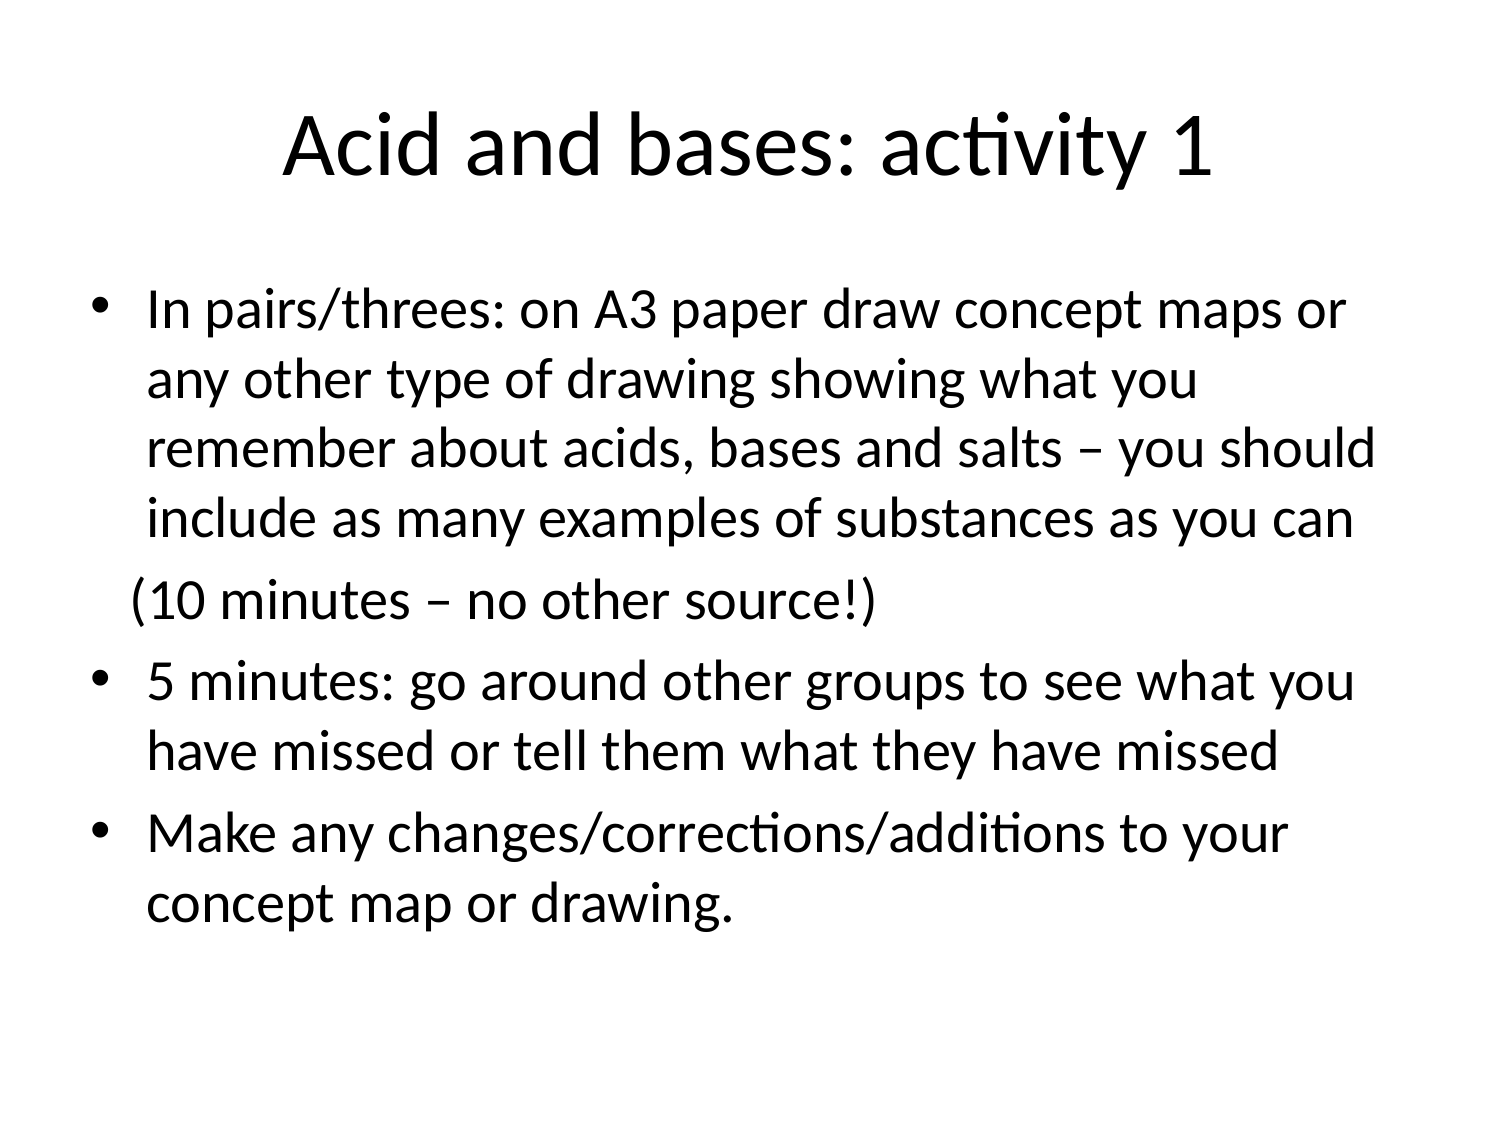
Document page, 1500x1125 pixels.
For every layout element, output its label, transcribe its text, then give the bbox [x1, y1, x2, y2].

title Acid and bases: activity 1 [75, 45, 1425, 233]
list In pairs/threes: on A3 paper draw concept maps or any other type of drawing showing what you remember about acids, bases and salts – you should include as many examples of substances as you can (10 minutes – no other source!) 5 minutes: go around other groups to see what you have missed or tell them what they have missed Make any changes/corrections/additions to your concept map or drawing. [75, 262, 1425, 1005]
